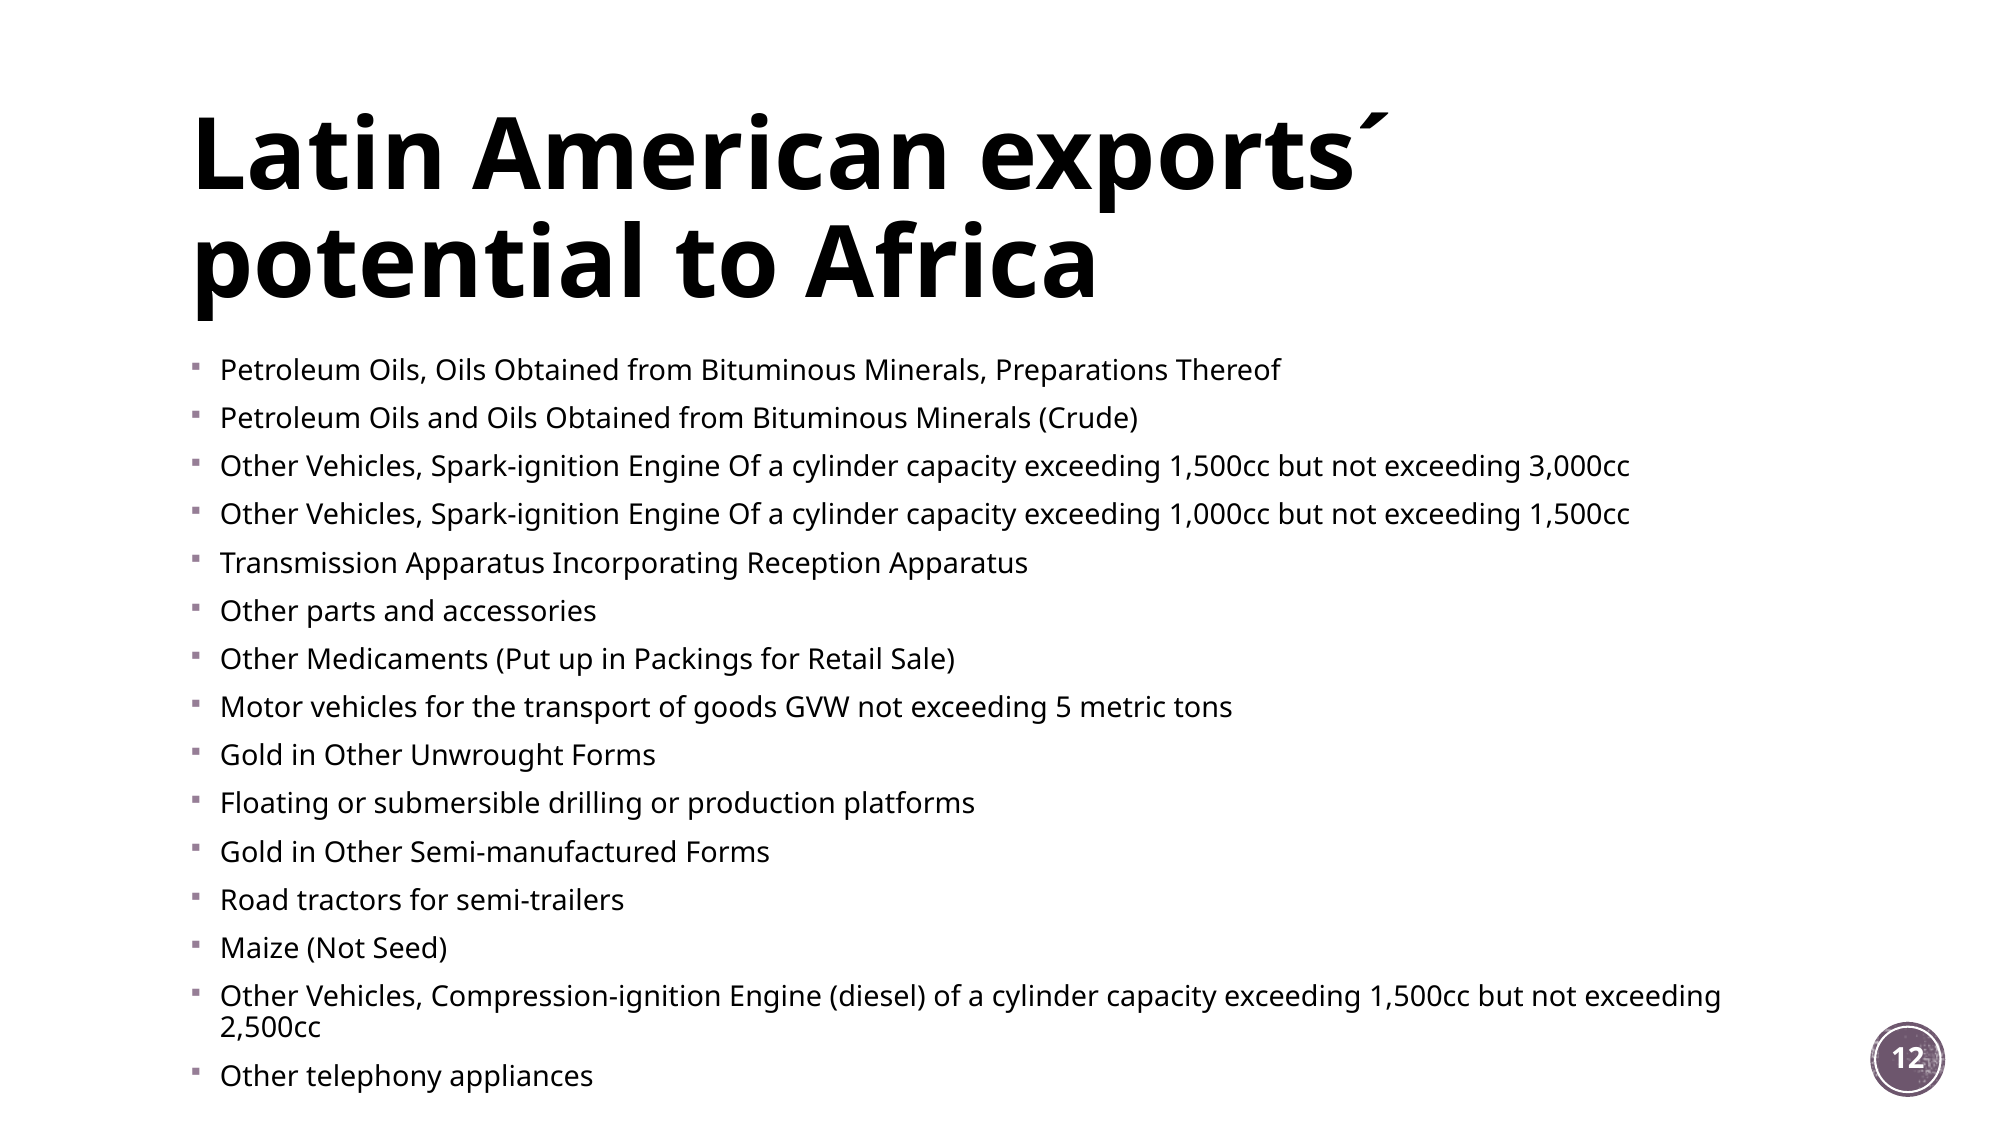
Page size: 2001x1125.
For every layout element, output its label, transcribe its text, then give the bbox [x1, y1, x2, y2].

slide_number 12 [1855, 1028, 1961, 1089]
list Petroleum Oils, Oils Obtained from Bituminous Minerals, Preparations Thereof Petroleum Oils and Oils Obtained from Bituminous Minerals (Crude) Other Vehicles, Spark-ignition Engine Of a cylinder capacity exceeding 1,500cc but not exceeding 3,000cc Other Vehicles, Spark-ignition Engine Of a cylinder capacity exceeding 1,000cc but not exceeding 1,500cc Transmission Apparatus Incorporating Reception Apparatus Other parts and accessories Other Medicaments (Put up in Packings for Retail Sale) Motor vehicles for the transport of goods GVW not exceeding 5 metric tons Gold in Other Unwrought Forms Floating or submersible drilling or production platforms Gold in Other Semi-manufactured Forms Road tractors for semi-trailers Maize (Not Seed) Other Vehicles, Compression-ignition Engine (diesel) of a cylinder capacity exceeding 1,500cc but not exceeding 2,500cc Other telephony appliances [175, 348, 1826, 1108]
title Latin American exports´ potential to Africa [175, 79, 1826, 344]
